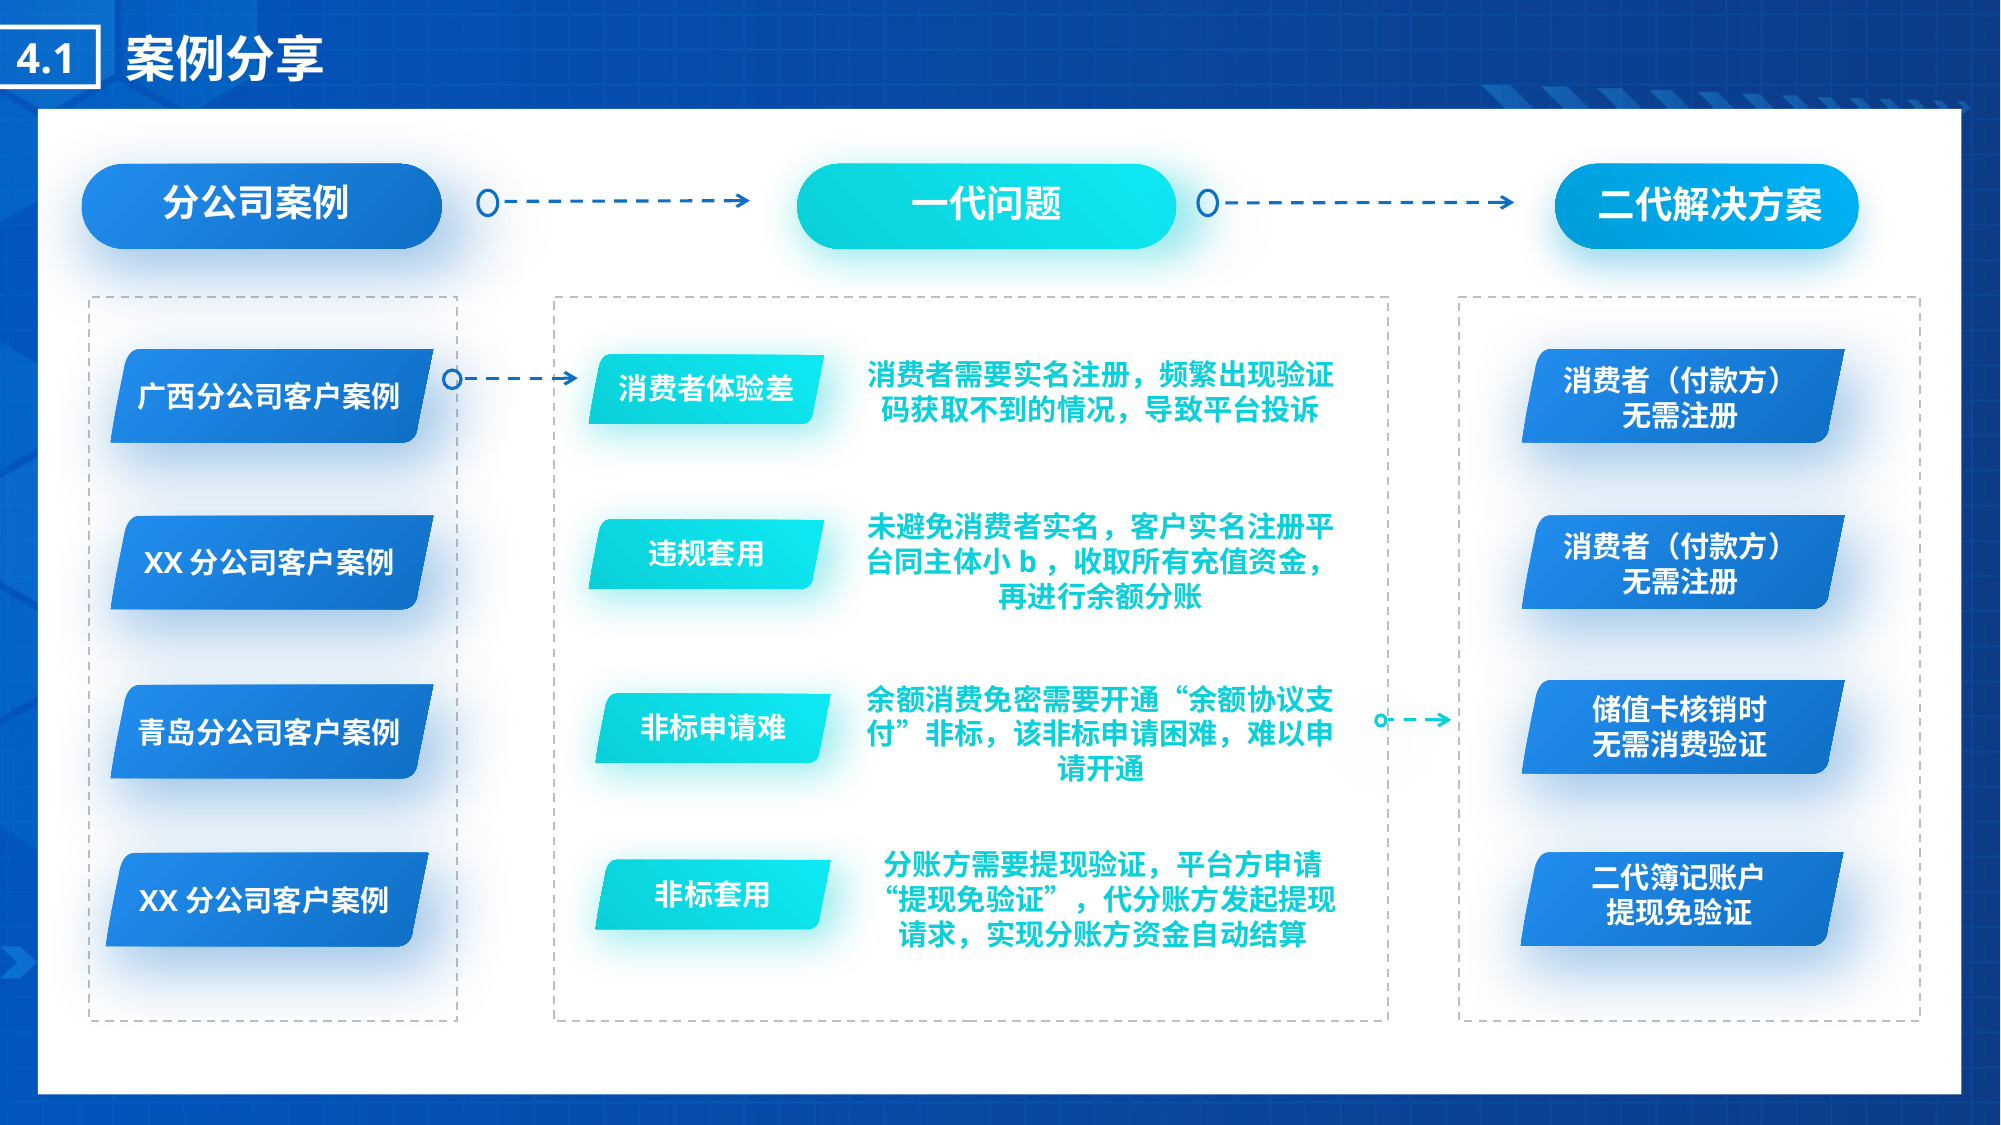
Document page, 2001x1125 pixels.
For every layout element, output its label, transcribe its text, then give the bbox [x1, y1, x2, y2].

text_box 储值卡核销时 无需消费验证 [1531, 683, 1828, 770]
text_box [797, 163, 1177, 249]
text_box XX分公司客户案例 [116, 873, 413, 925]
text_box [588, 547, 813, 589]
text_box [1522, 721, 1823, 774]
text_box 消费者体验差 [596, 362, 818, 414]
text_box 消费者（付款方） 无需注册 [1532, 520, 1829, 607]
text_box [1542, 680, 1845, 762]
text_box 青岛分公司客户案例 [120, 705, 418, 757]
text_box [1375, 714, 1386, 726]
text_box [595, 891, 820, 930]
text_box [600, 354, 825, 387]
text_box 未避免消费者实名，客户实名注册平台同主体小b，收取所有充值资金，再进行余额分账 [843, 501, 1359, 621]
text_box [1555, 163, 1859, 249]
text_box 违规套用 [596, 527, 818, 579]
text_box [607, 859, 832, 896]
text_box [88, 296, 458, 1022]
text_box [1458, 296, 1920, 1022]
text_box 广西分公司客户案例 [120, 370, 418, 422]
text_box [600, 519, 825, 552]
text_box 非标申请难 [602, 701, 824, 753]
text_box [553, 296, 1388, 1022]
text_box 分公司案例 [145, 171, 368, 231]
text_box 二代簿记账户 提现免验证 [1531, 851, 1828, 938]
text_box [1522, 551, 1820, 609]
text_box 消费者（付款方） 无需注册 [1532, 353, 1829, 440]
text_box 分账方需要提现验证，平台方申请“提现免验证”，代分账方发起提现请求，实现分账方资金自动结算 [845, 839, 1361, 959]
text_box [105, 852, 429, 947]
text_box [1541, 515, 1845, 591]
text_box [1198, 190, 1515, 216]
text_box [1828, 852, 1844, 927]
text_box [595, 724, 820, 763]
text_box 非标套用 [602, 867, 824, 919]
text_box [81, 163, 442, 249]
text_box [588, 382, 813, 424]
text_box 4.1 [1, 24, 124, 90]
text_box 余额消费免密需要开通“余额协议支付”非标，该非标申请困难，难以申请开通 [843, 673, 1359, 793]
text_box [607, 693, 832, 729]
text_box [1520, 887, 1826, 946]
text_box [1522, 385, 1822, 443]
text_box XX分公司客户案例 [121, 536, 418, 588]
text_box [110, 515, 434, 610]
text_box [477, 190, 750, 216]
text_box 消费者需要实名注册，频繁出现验证码获取不到的情况，导致平台投诉 [844, 349, 1359, 434]
text_box [110, 349, 434, 443]
text_box [1541, 349, 1845, 425]
text_box 一代问题 [880, 172, 1093, 232]
text_box [110, 684, 434, 779]
text_box 案例分享 [110, 19, 379, 95]
text_box 二代解决方案 [1574, 174, 1846, 234]
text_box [443, 370, 578, 389]
picture [0, 0, 2001, 1125]
